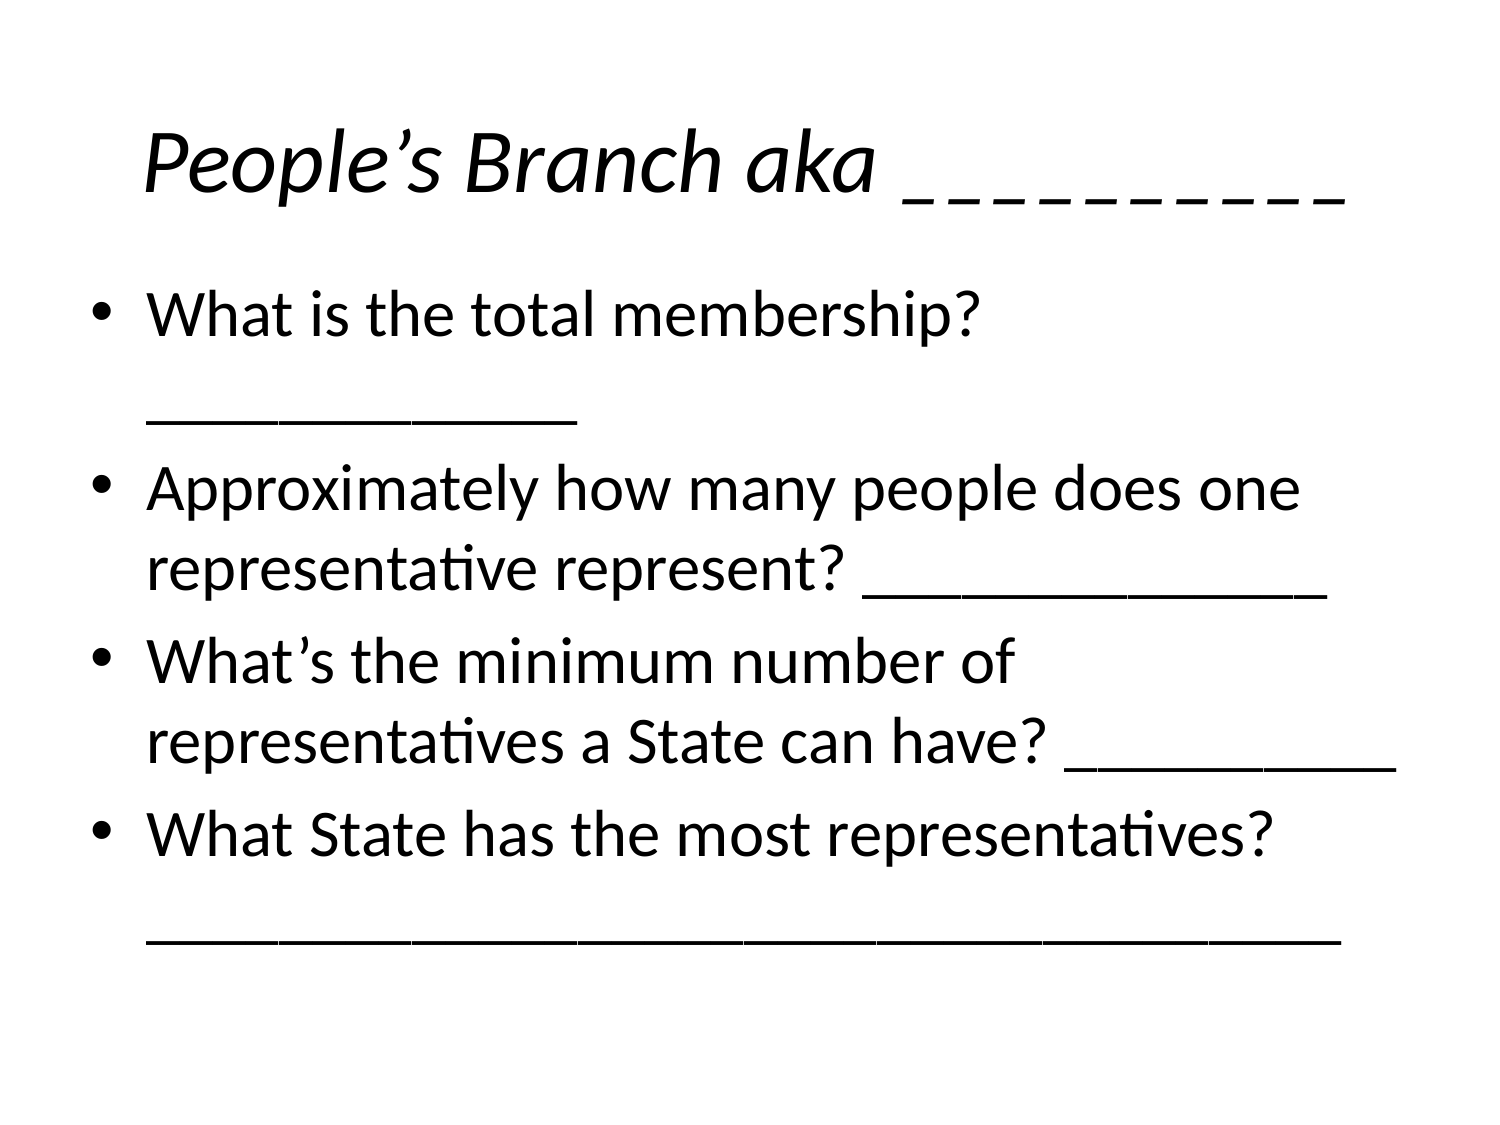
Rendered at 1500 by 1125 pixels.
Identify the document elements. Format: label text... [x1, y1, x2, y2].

list What is the total membership? _____________ Approximately how many people does one representative represent? ______________ What’s the minimum number of representatives a State can have? __________ What State has the most representatives? ____________________________________ [75, 262, 1425, 1005]
title People’s Branch aka __________ [75, 62, 1425, 250]
